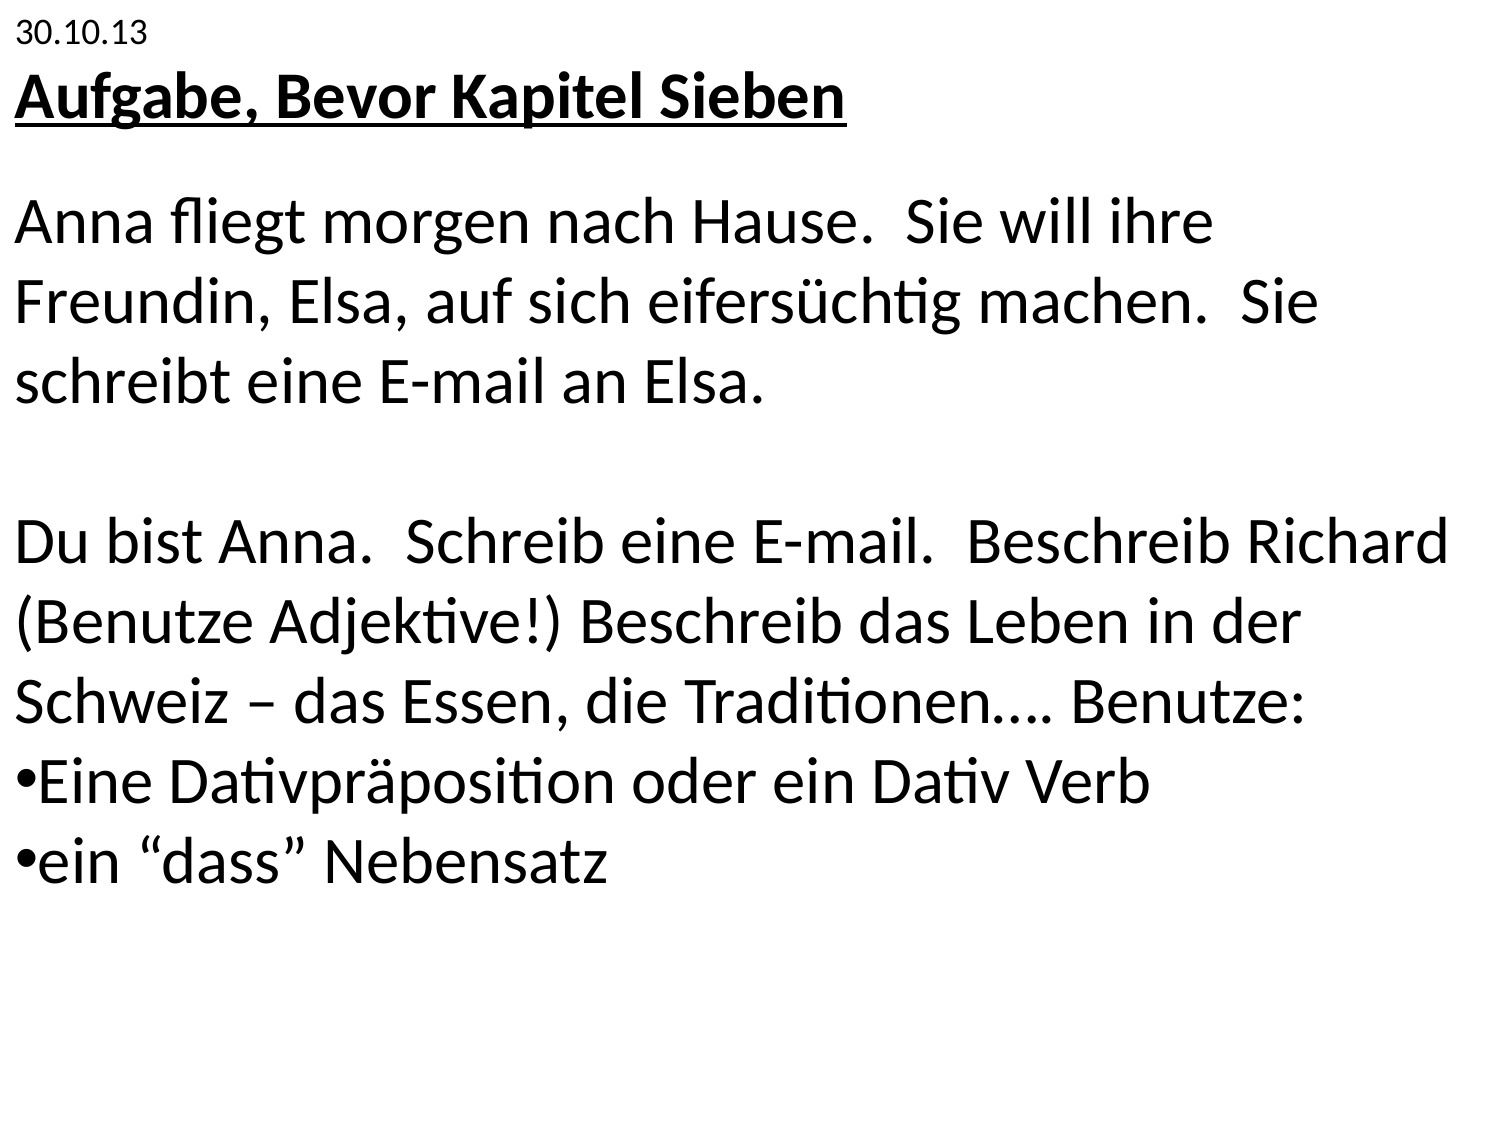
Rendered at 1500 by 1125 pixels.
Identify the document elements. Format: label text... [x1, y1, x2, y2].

text_box 30.10.13 Aufgabe, Bevor Kapitel Sieben Anna fliegt morgen nach Hause. Sie will ihre Freundin, Elsa, auf sich eifersüchtig machen. Sie schreibt eine E-mail an Elsa. Du bist Anna. Schreib eine E-mail. Beschreib Richard (Benutze Adjektive!) Beschreib das Leben in der Schweiz – das Essen, die Traditionen…. Benutze: Eine Dativpräposition oder ein Dativ Verb ein “dass” Nebensatz [0, 0, 1500, 905]
